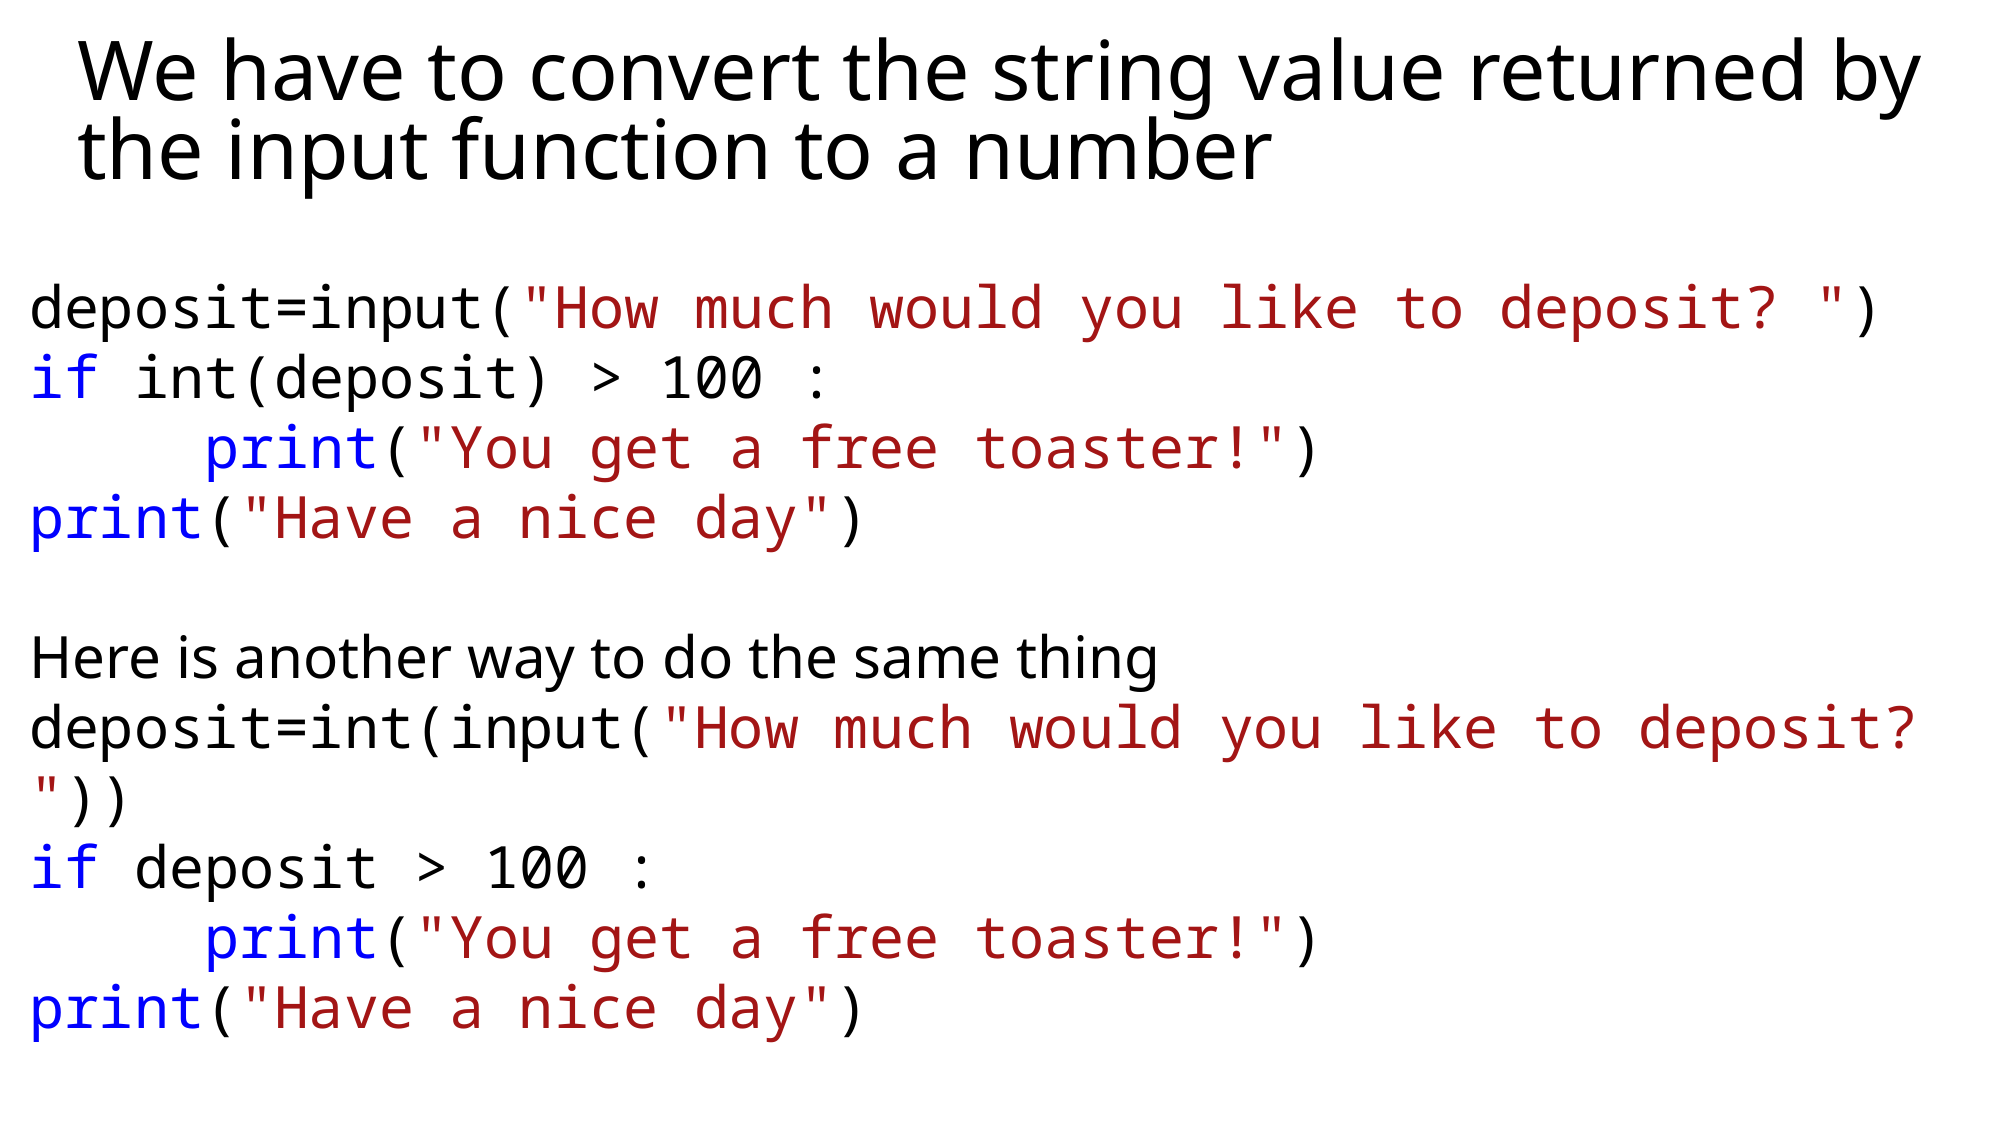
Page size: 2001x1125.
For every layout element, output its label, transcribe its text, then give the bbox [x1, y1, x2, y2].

title We have to convert the string value returned by the input function to a number [62, 29, 1953, 205]
text_box deposit=input("How much would you like to deposit? ") if int(deposit) > 100 : print("You get a free toaster!") print("Have a nice day") Here is another way to do the same thing deposit=int(input("How much would you like to deposit? ")) if deposit > 100 : print("You get a free toaster!") print("Have a nice day") [14, 262, 1976, 1118]
